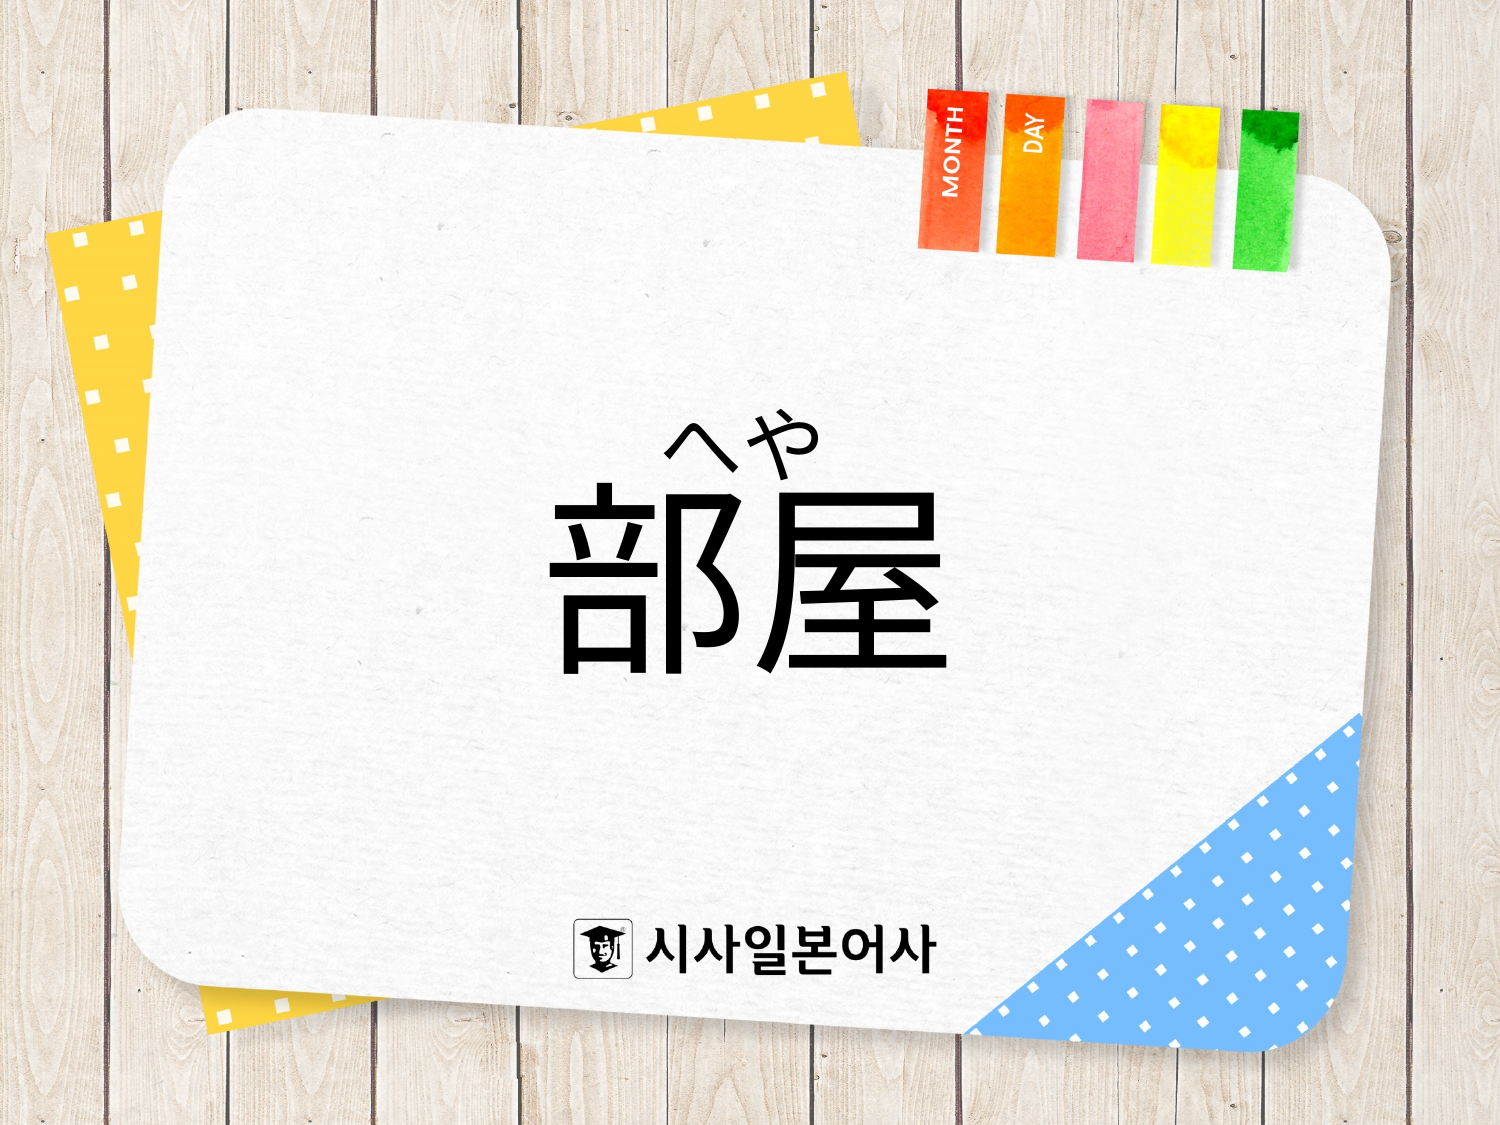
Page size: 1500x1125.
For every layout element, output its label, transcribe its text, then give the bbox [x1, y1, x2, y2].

title 部屋 [75, 338, 1425, 811]
picture [0, 0, 1500, 1125]
text_box へや [644, 385, 842, 501]
